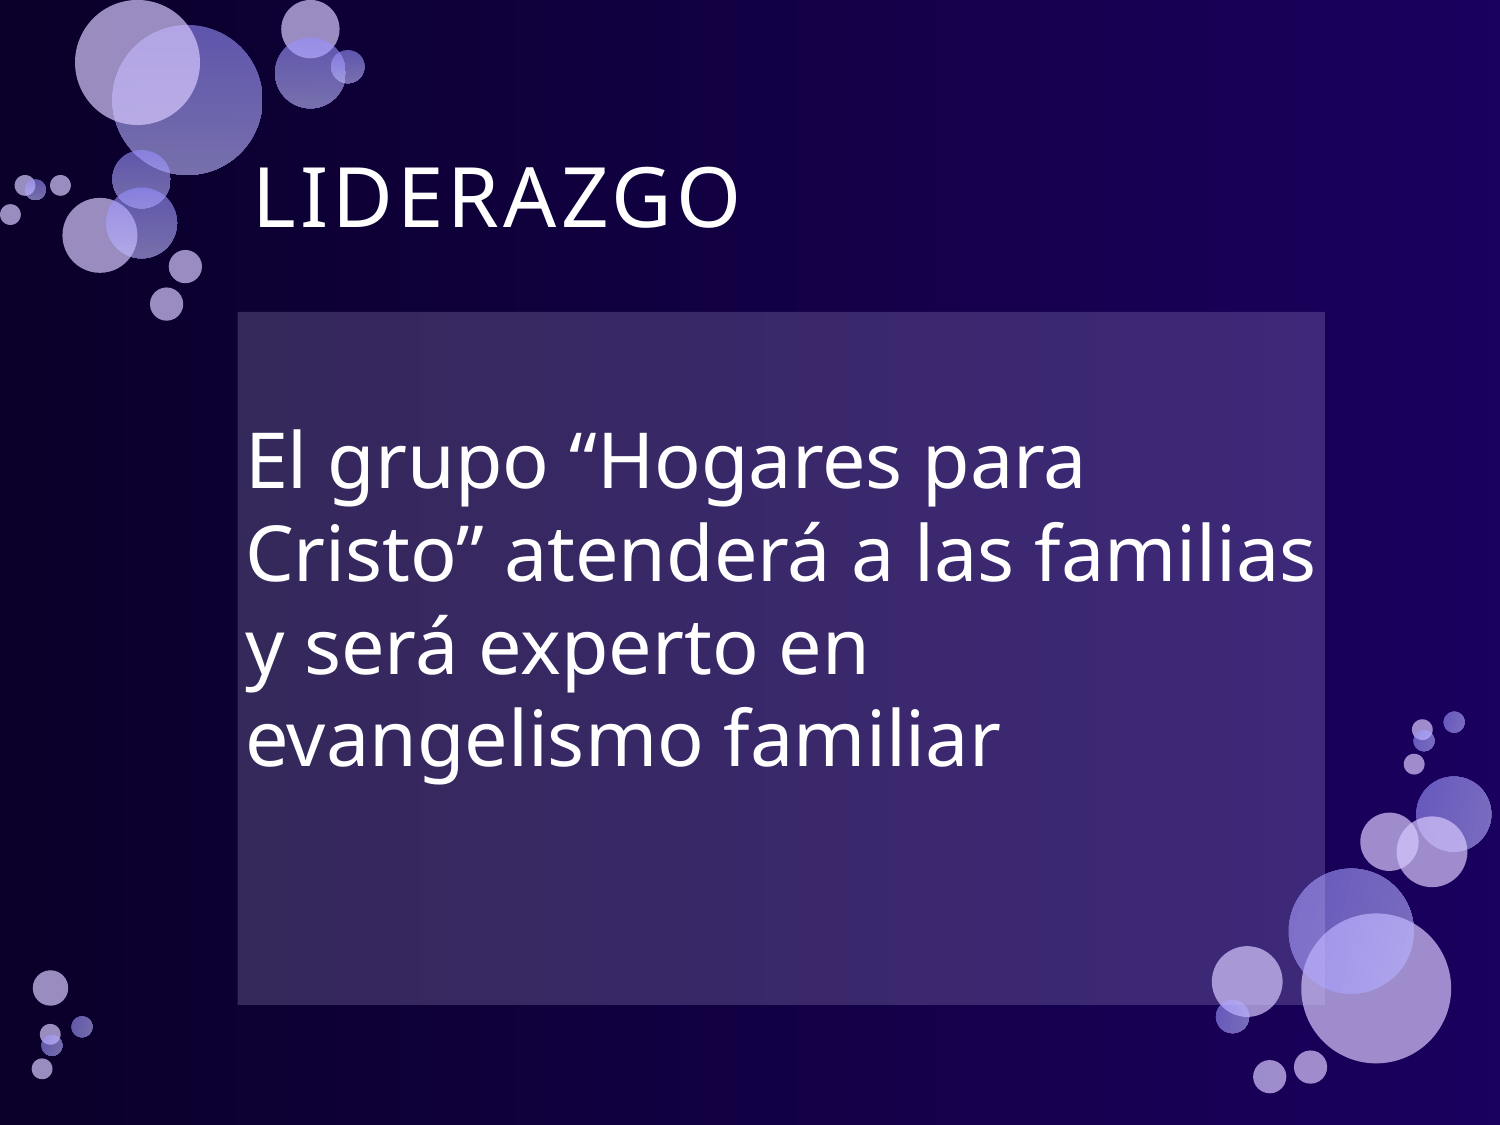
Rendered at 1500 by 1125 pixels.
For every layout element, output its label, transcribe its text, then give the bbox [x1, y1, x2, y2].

list El grupo “Hogares para Cristo” atenderá a las familias y será experto en evangelismo familiar [237, 311, 1325, 1005]
title LIDERAZGO [237, 99, 1325, 288]
